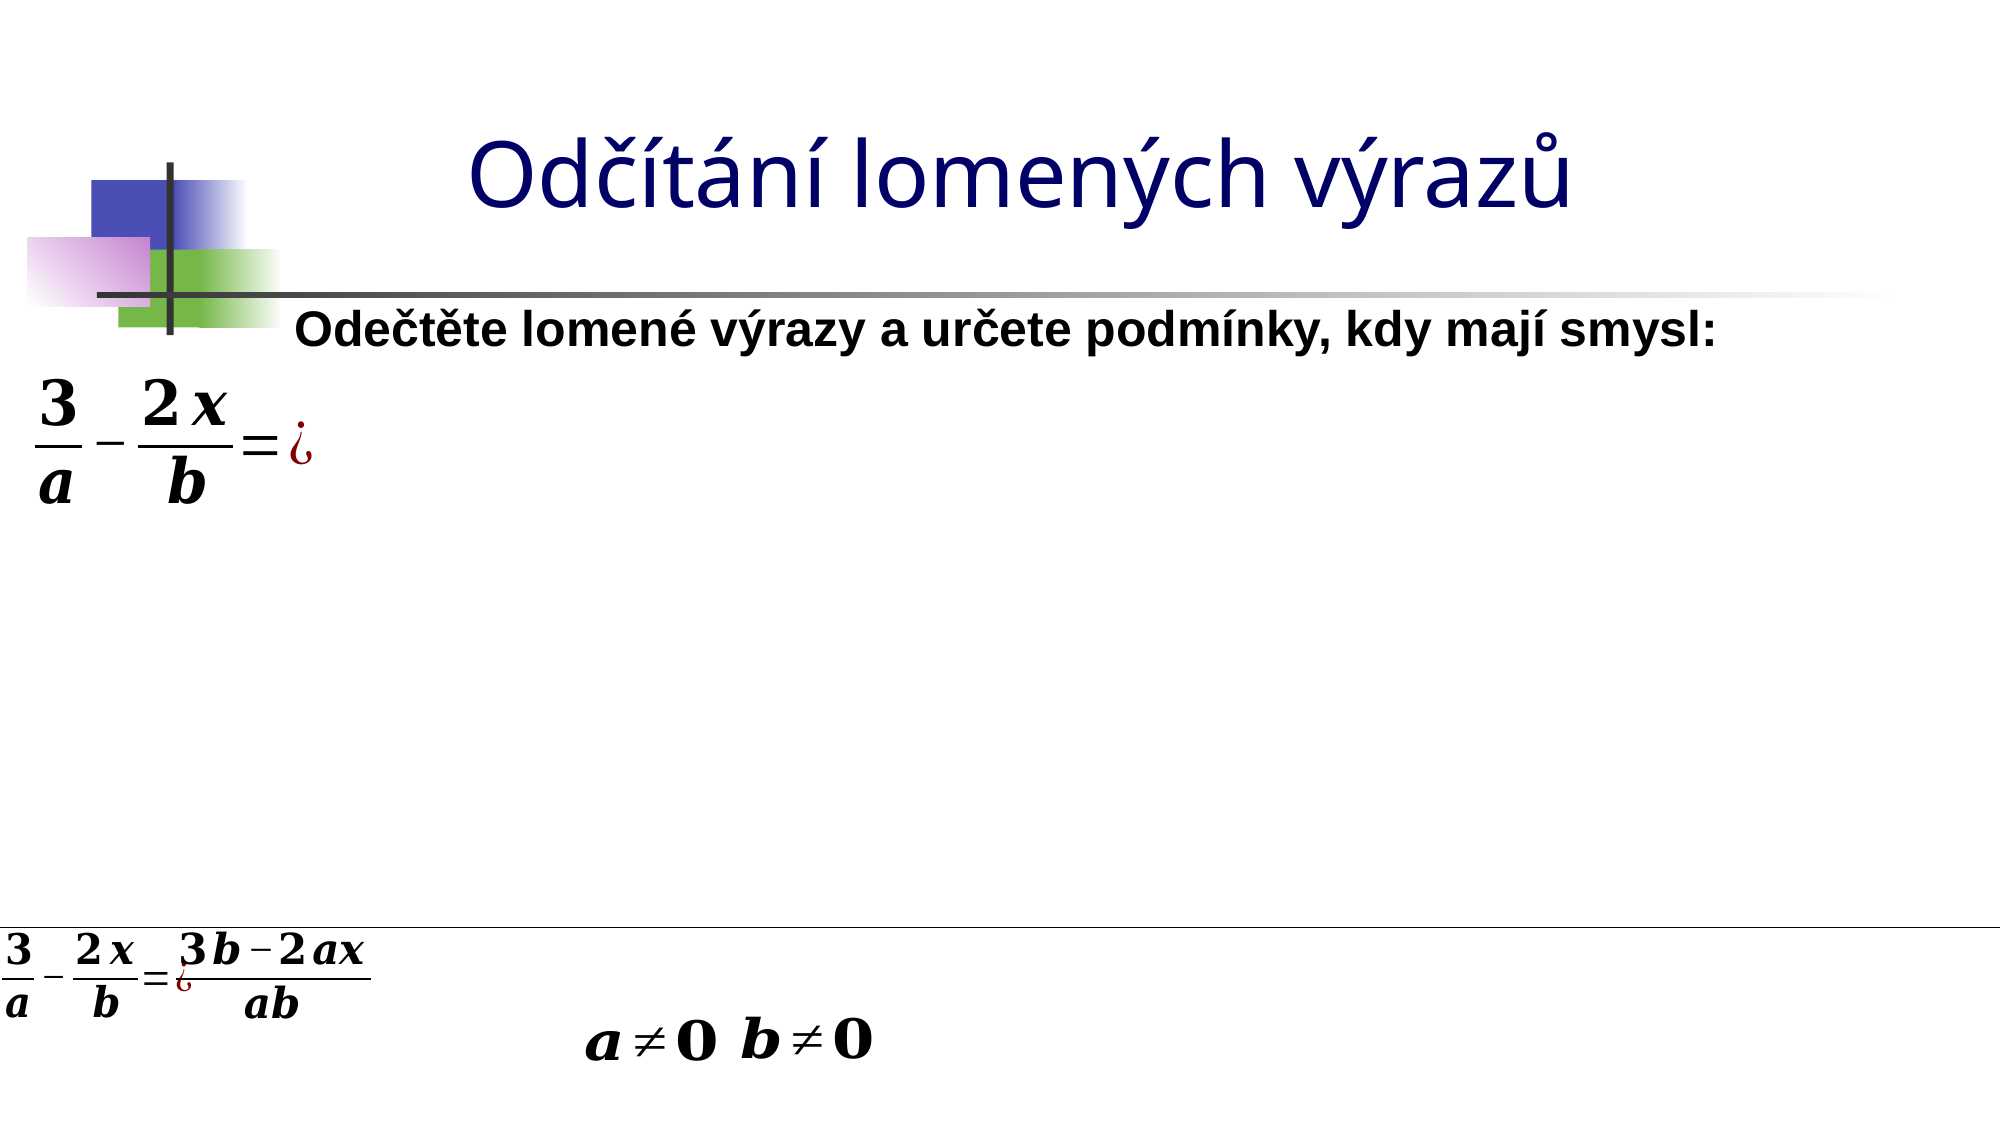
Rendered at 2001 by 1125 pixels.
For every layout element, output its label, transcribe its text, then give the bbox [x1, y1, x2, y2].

text_box Odčítání lomených výrazů [416, 113, 1626, 228]
text_box Odečtěte lomené výrazy a určete podmínky, kdy mají smysl: [279, 290, 1760, 362]
